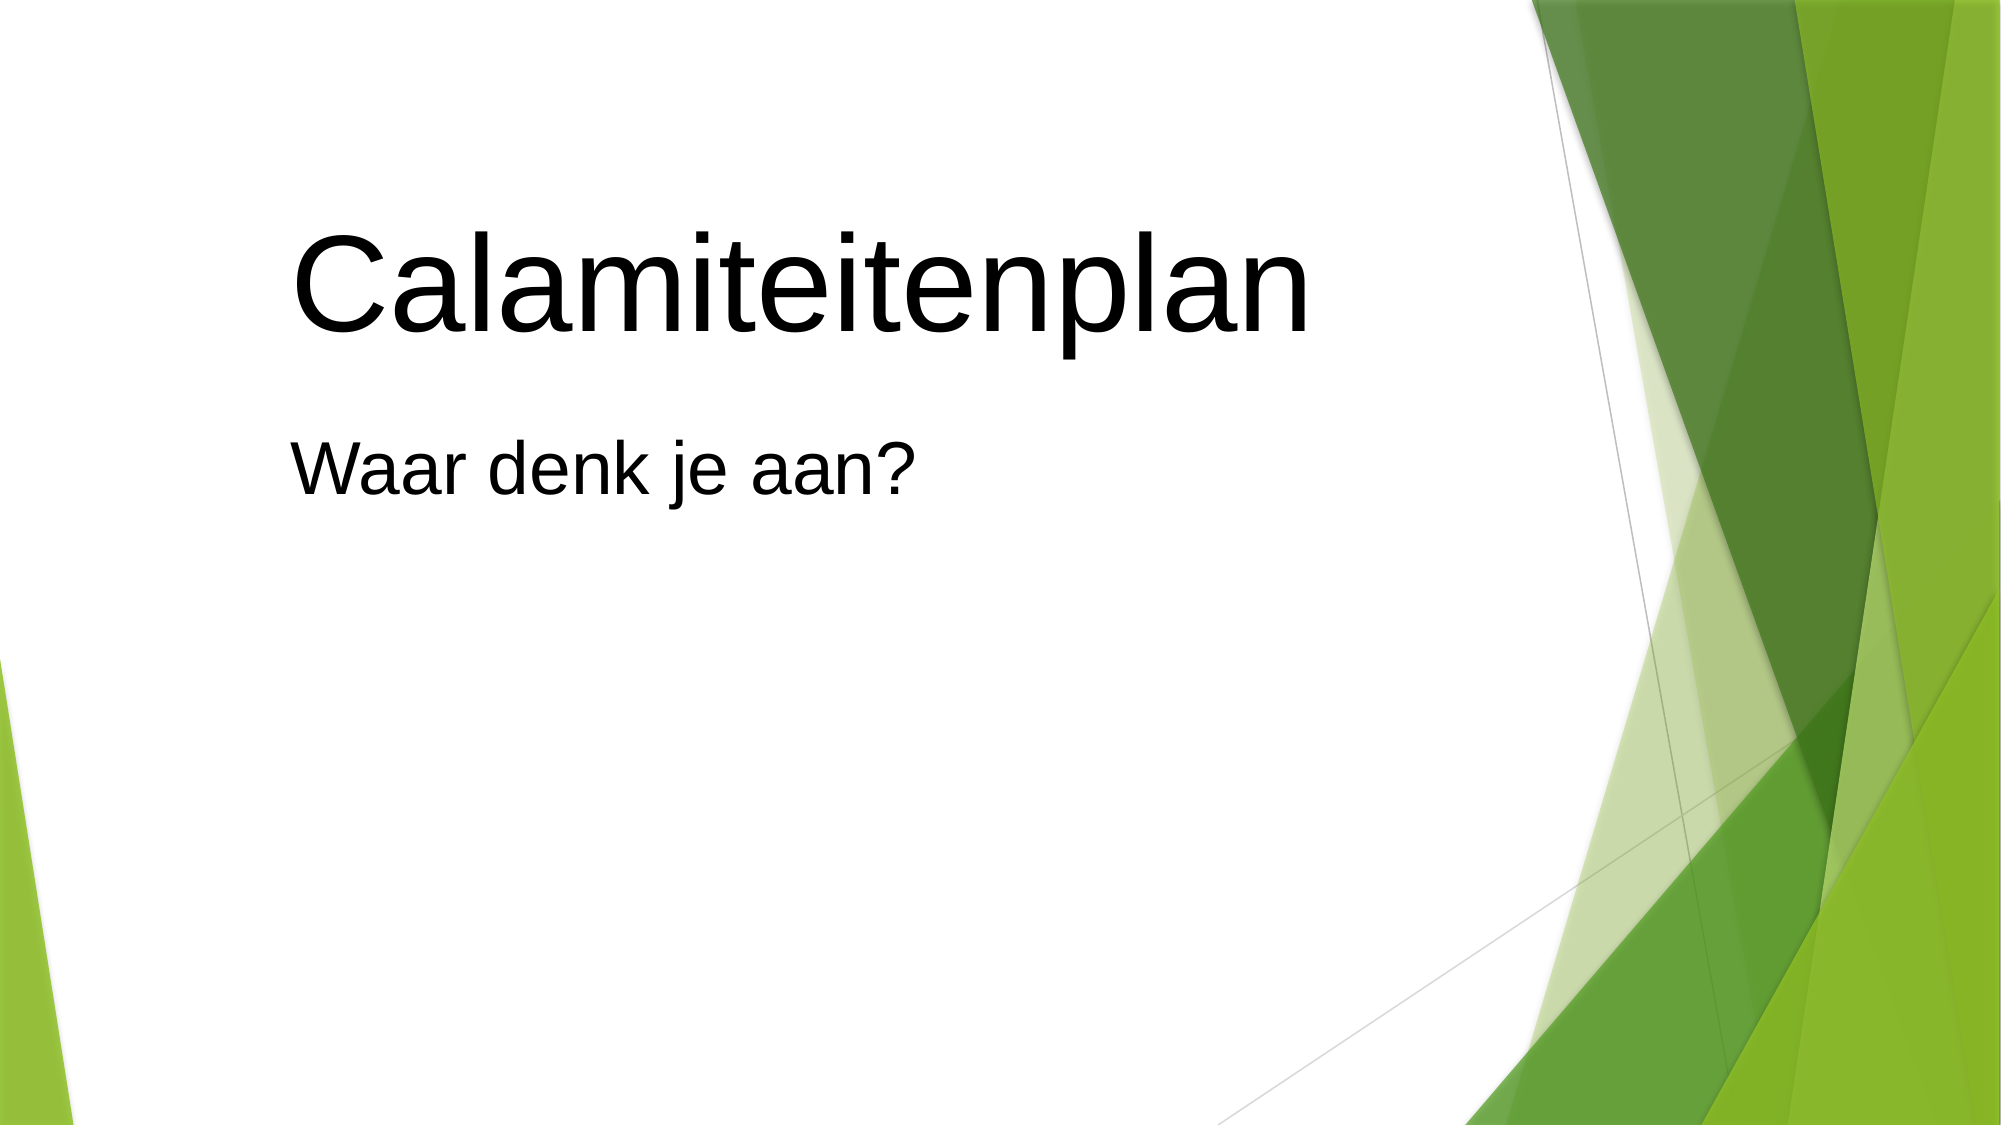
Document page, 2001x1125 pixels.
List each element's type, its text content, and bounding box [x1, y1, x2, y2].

text_box Calamiteitenplan Waar denk je aan? [275, 186, 1384, 517]
